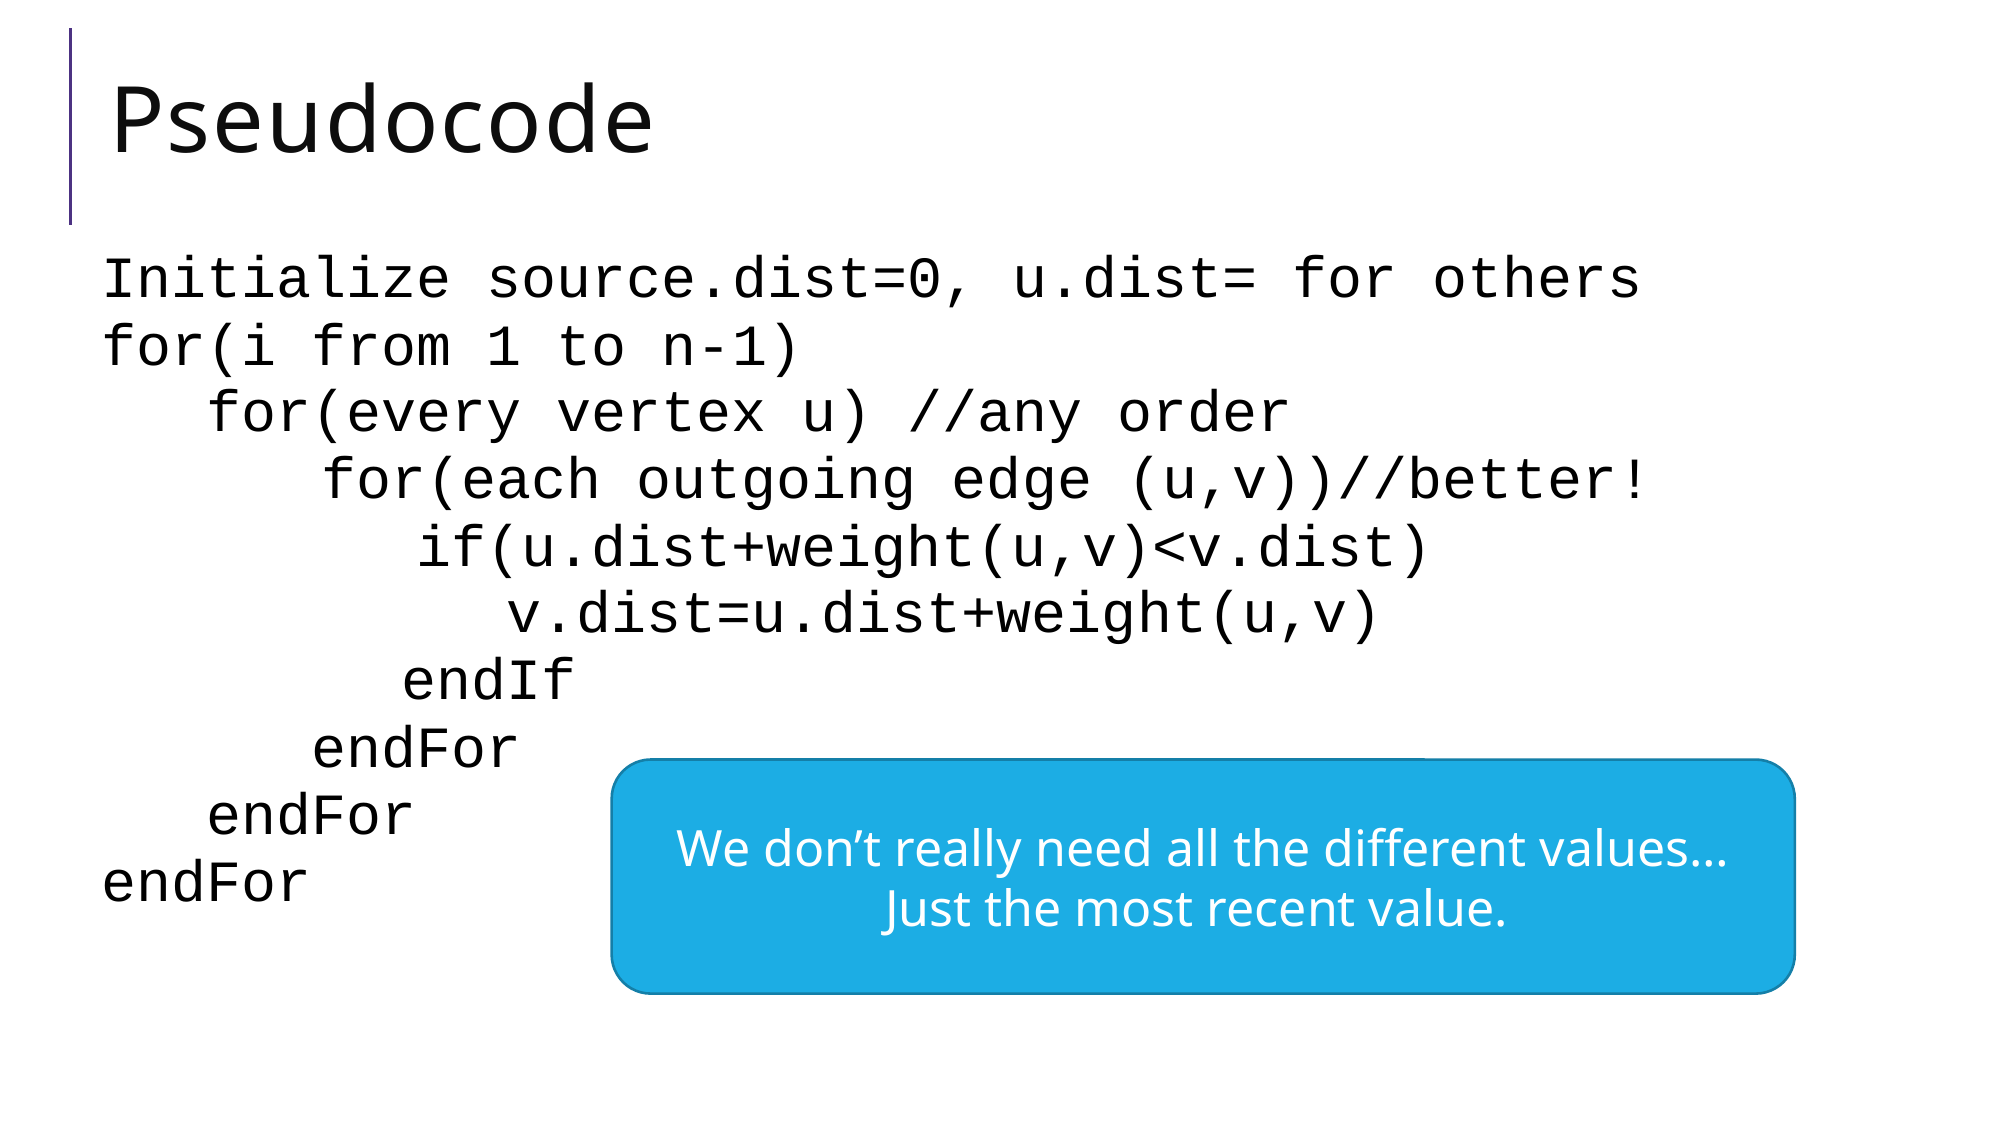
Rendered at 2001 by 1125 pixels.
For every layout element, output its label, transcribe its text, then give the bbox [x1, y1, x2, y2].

text_box We don’t really need all the different values… Just the most recent value. [610, 758, 1797, 995]
title Pseudocode [94, 43, 1930, 210]
